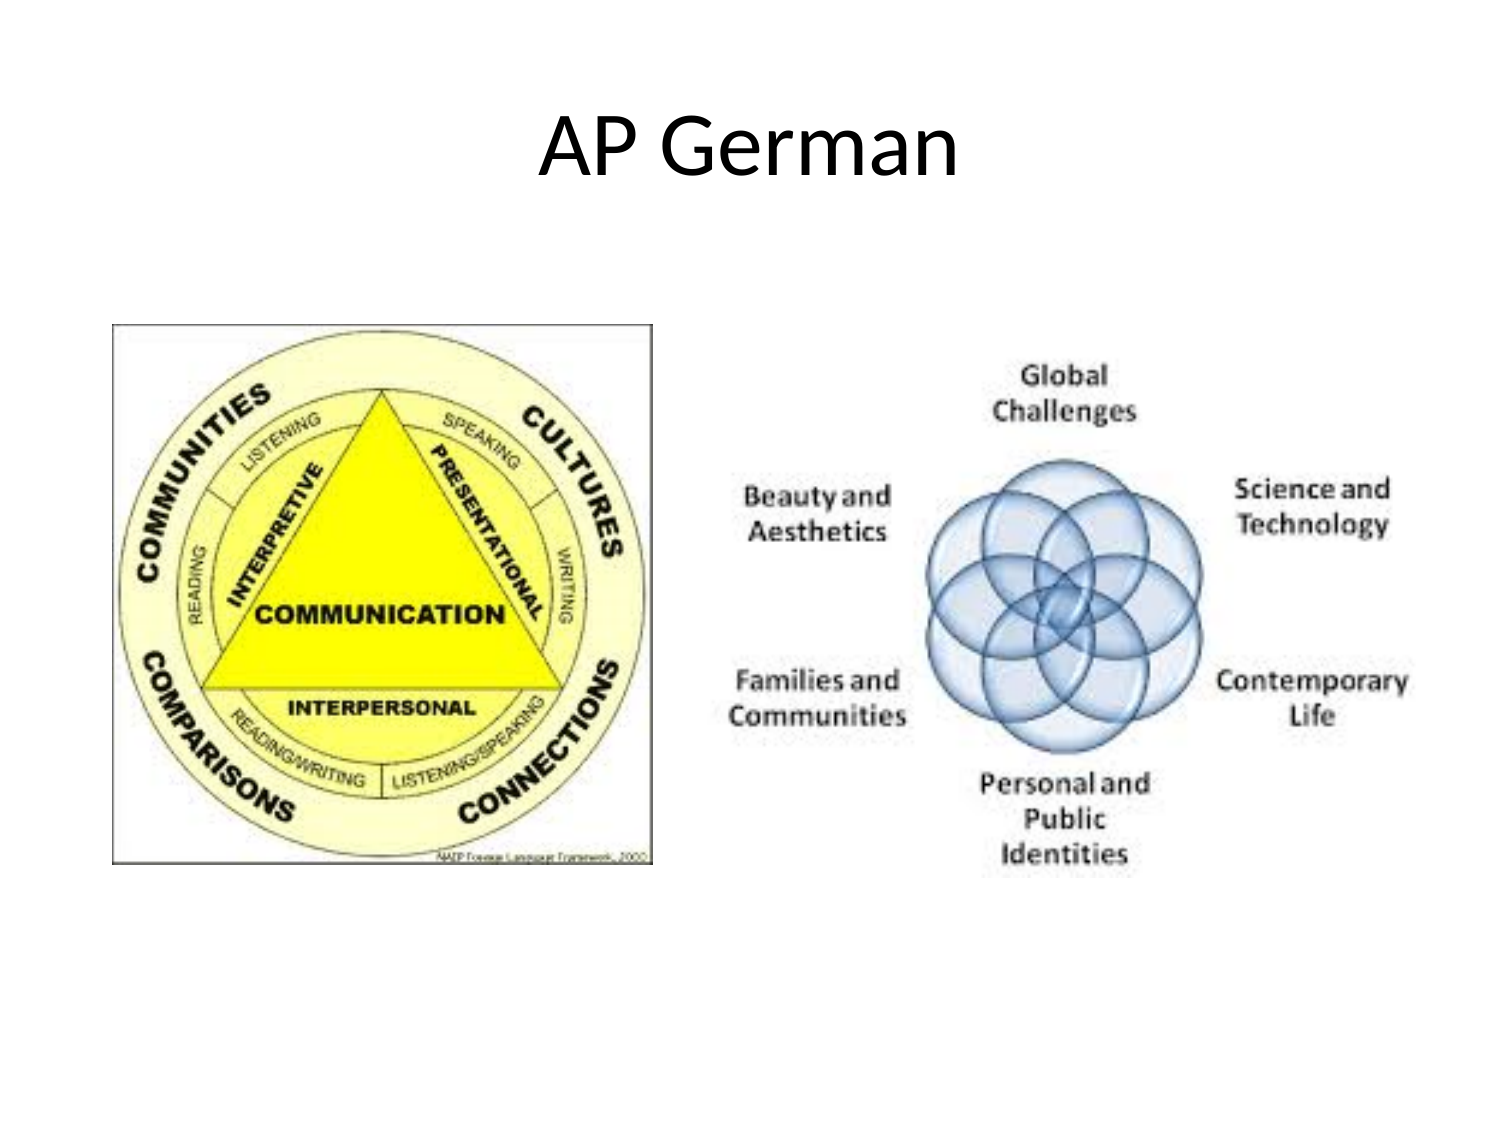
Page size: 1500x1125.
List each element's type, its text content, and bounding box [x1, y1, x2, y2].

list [112, 324, 653, 866]
title AP German [75, 45, 1425, 233]
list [687, 337, 1444, 878]
